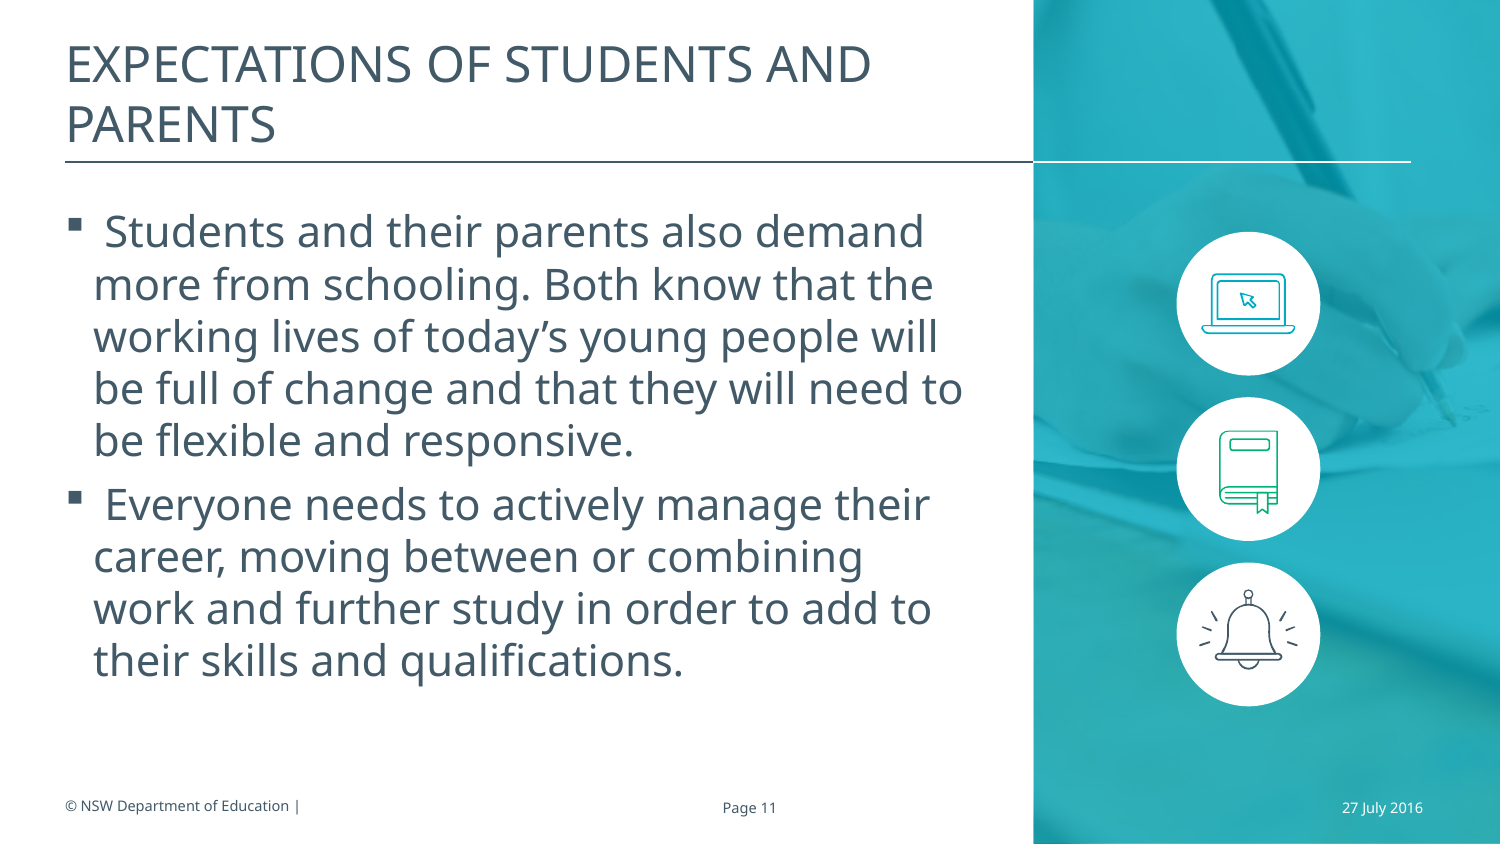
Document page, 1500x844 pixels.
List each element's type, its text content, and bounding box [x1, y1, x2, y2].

footer © NSW Department of Education | [64, 779, 514, 824]
text_box [1175, 396, 1322, 543]
slide_number Page 11 [575, 779, 925, 824]
text_box [1175, 561, 1322, 708]
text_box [1218, 430, 1279, 515]
title Expectations of students and parents [64, 43, 987, 161]
list Students and their parents also demand more from schooling. Both know that the working lives of today’s young people will be full of change and that they will need to be flexible and responsive. Everyone needs to actively manage their career, moving between or combining work and further study in order to add to their skills and qualifications. [64, 196, 987, 777]
text_box [1175, 230, 1322, 377]
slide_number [1151, 779, 1424, 824]
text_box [1200, 273, 1296, 335]
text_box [1199, 589, 1298, 670]
